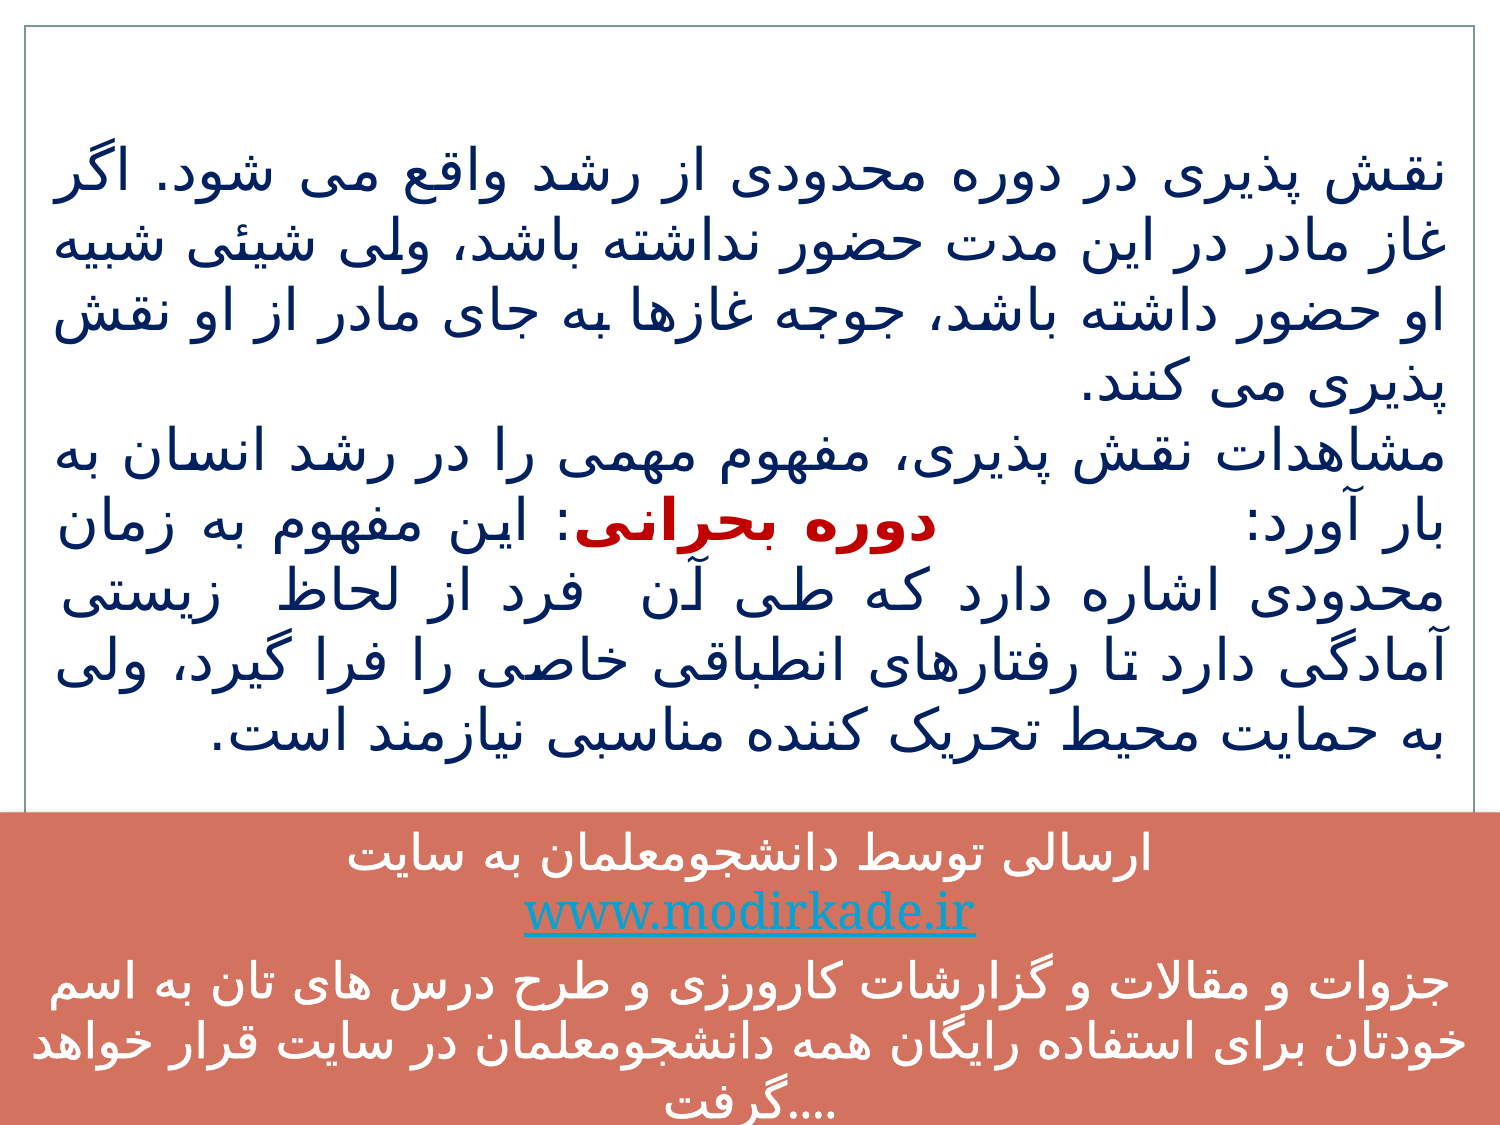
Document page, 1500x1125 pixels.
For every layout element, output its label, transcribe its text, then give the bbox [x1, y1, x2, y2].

text_box نقش پذیری در دوره محدودی از رشد واقع می شود. اگر غاز مادر در این مدت حضور نداشته باشد، ولی شیئی شبیه او حضور داشته باشد، جوجه غازها به جای مادر از او نقش پذیری می کنند. مشاهدات نقش پذیری، مفهوم مهمی را در رشد انسان به بار آورد: دوره بحرانی: این مفهوم به زمان محدودی اشاره دارد که طی آن فرد از لحاظ زیستی آمادگی دارد تا رفتارهای انطباقی خاصی را فرا گیرد، ولی به حمایت محیط تحریک کننده مناسبی نیازمند است. [37, 125, 1463, 770]
text_box ارسالی توسط دانشجومعلمان به سایت www.modirkade.ir جزوات و مقالات و گزارشات کارورزی و طرح درس های تان به اسم خودتان برای استفاده رایگان همه دانشجومعلمان در سایت قرار خواهد گرفت.... موفق و سربلند باشید... [0, 812, 1500, 1125]
